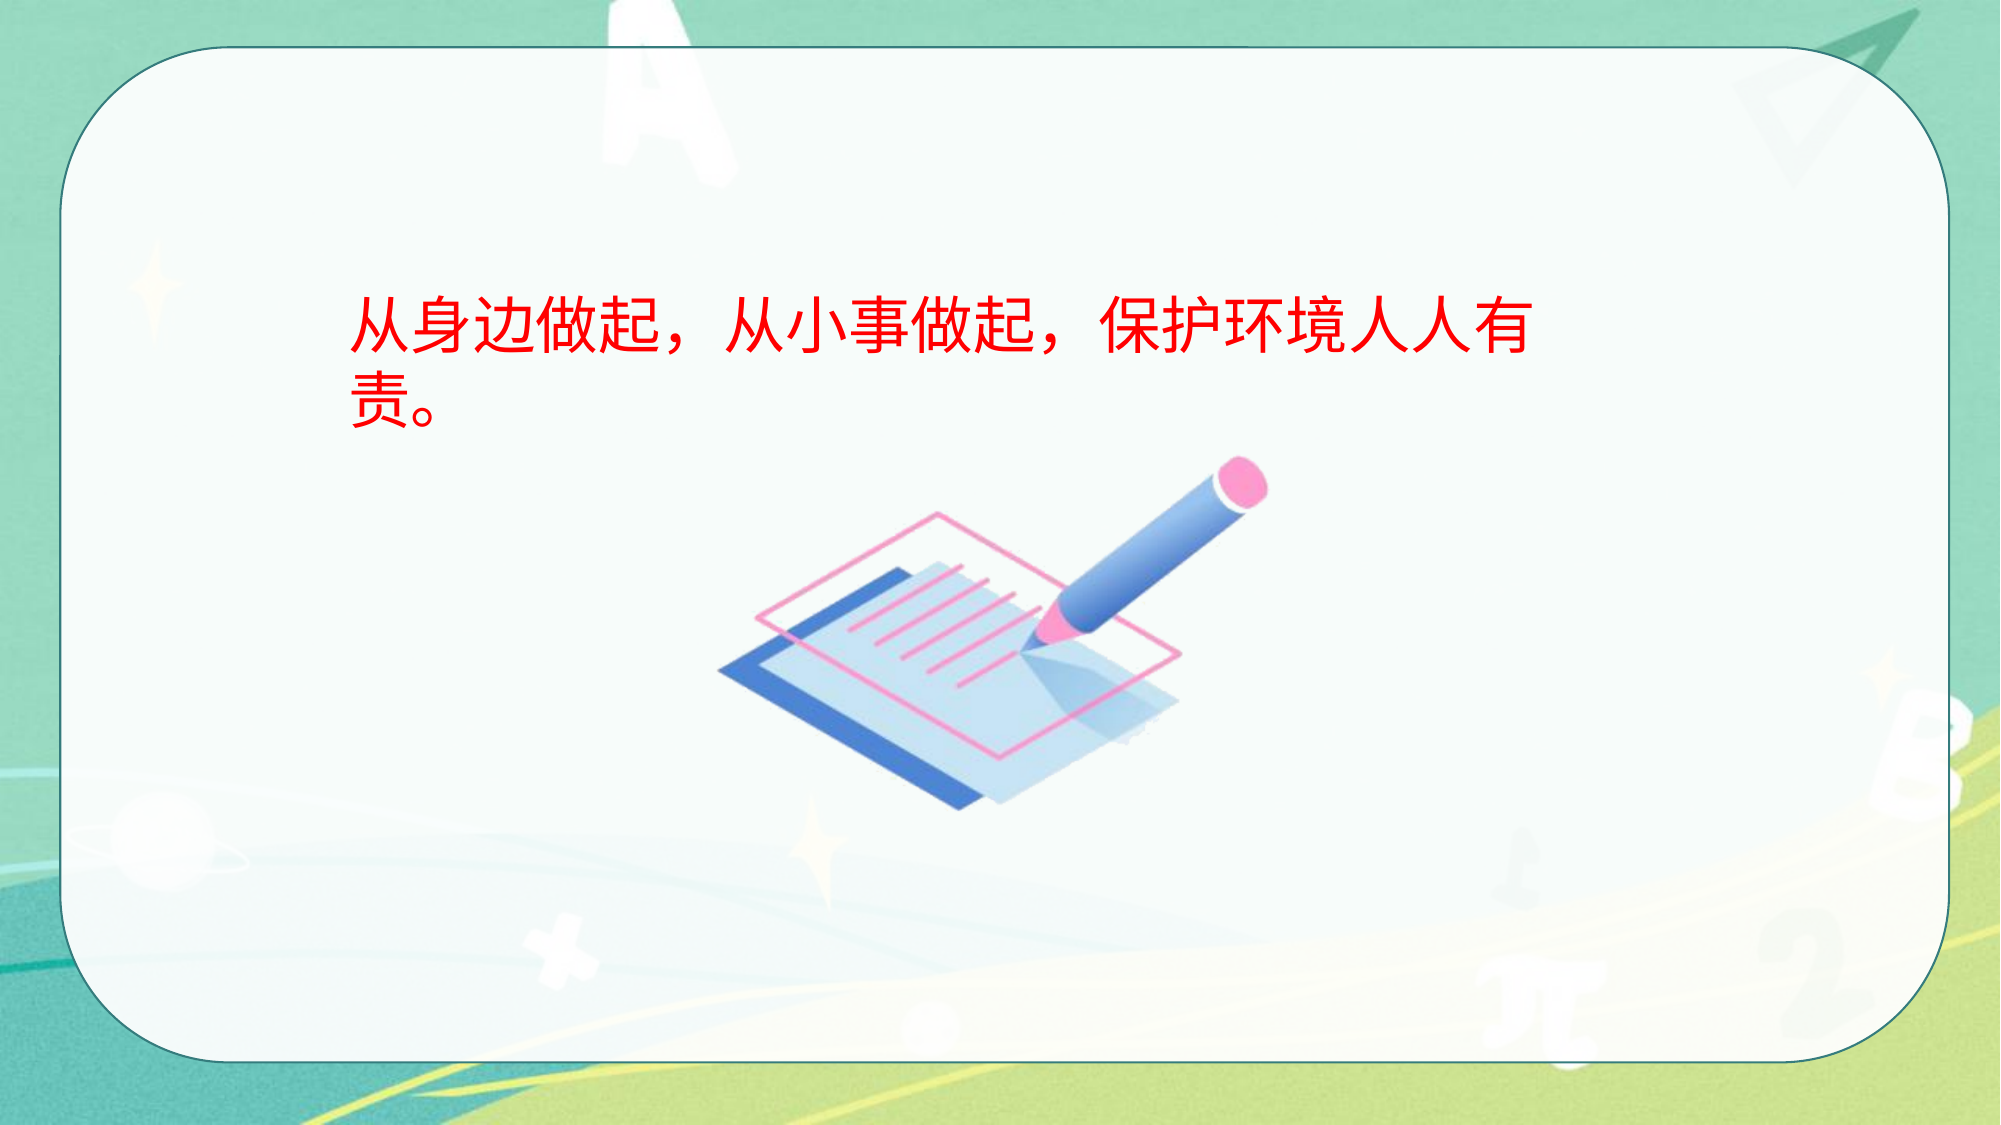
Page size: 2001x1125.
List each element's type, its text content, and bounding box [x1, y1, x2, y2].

picture [0, 0, 2000, 1125]
text_box 从身边做起，从小事做起，保护环境人人有责。 [337, 280, 1640, 442]
